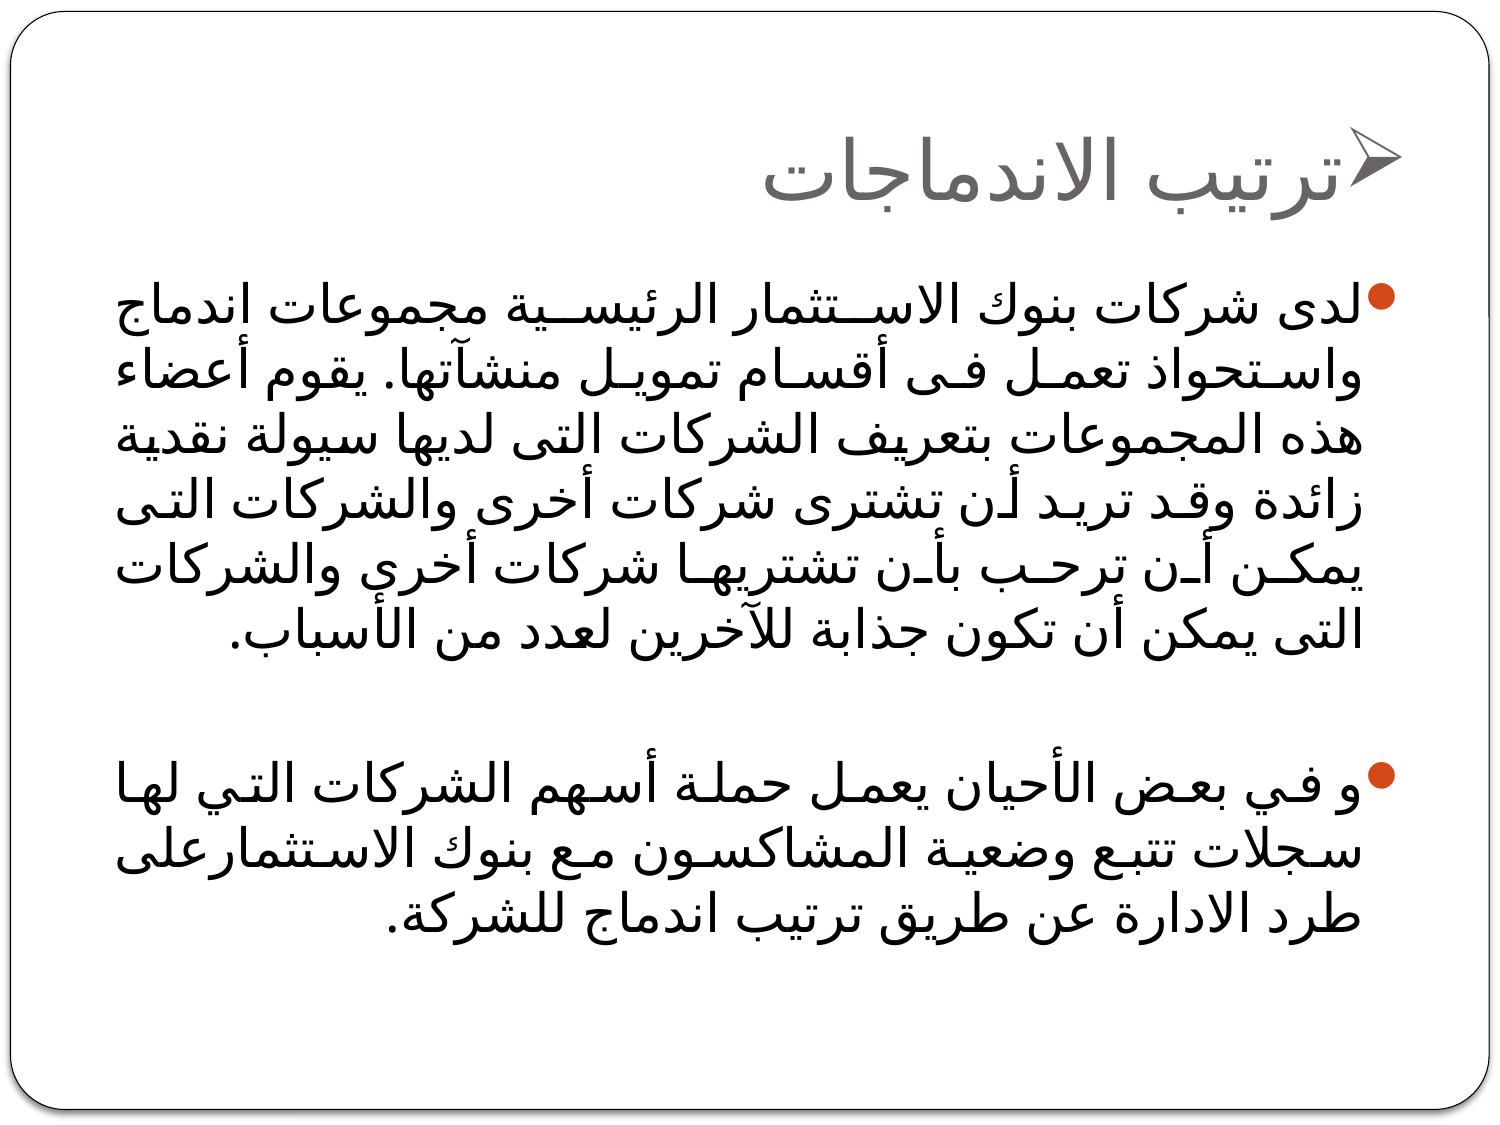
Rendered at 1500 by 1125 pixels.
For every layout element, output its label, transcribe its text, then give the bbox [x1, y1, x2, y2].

list لدى شركات بنوك الاستثمار الرئيسية مجموعات اندماج واستحواذ تعمل فى أقسام تمويل منشآتها. يقوم أعضاء هذه المجموعات بتعريف الشركات التى لديها سيولة نقدية زائدة وقد تريد أن تشترى شركات أخرى والشركات التى يمكن أن ترحب بأن تشتريها شركات أخرى والشركات التى يمكن أن تكون جذابة للآخرين لعدد من الأسباب. و في بعض الأحيان يعمل حملة أسهم الشركات التي لها سجلات تتبع وضعية المشاكسون مع بنوك الاستثمارعلى طرد الادارة عن طريق ترتيب اندماج للشركة. [99, 262, 1425, 988]
title ترتيب الاندماجات [150, 45, 1425, 233]
